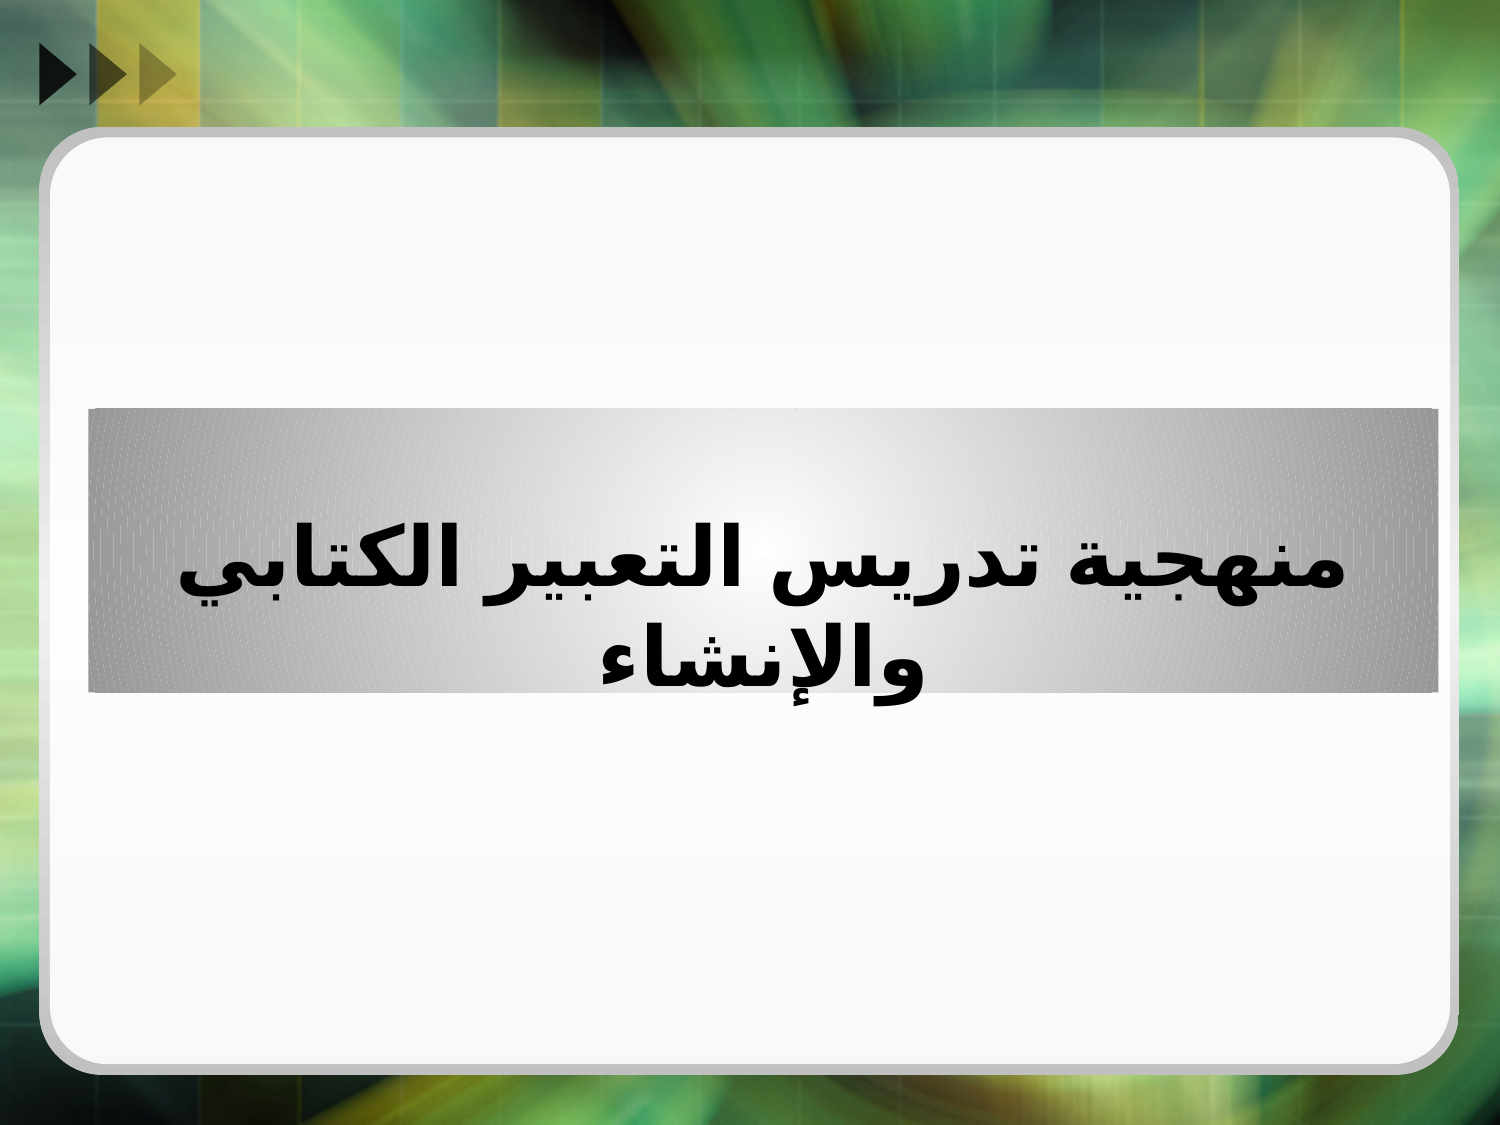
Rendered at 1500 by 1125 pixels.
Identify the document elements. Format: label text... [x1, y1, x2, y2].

text_box منهجية تدريس التعبير الكتابي والإنشاء [88, 408, 1439, 693]
picture [0, 0, 1500, 1125]
